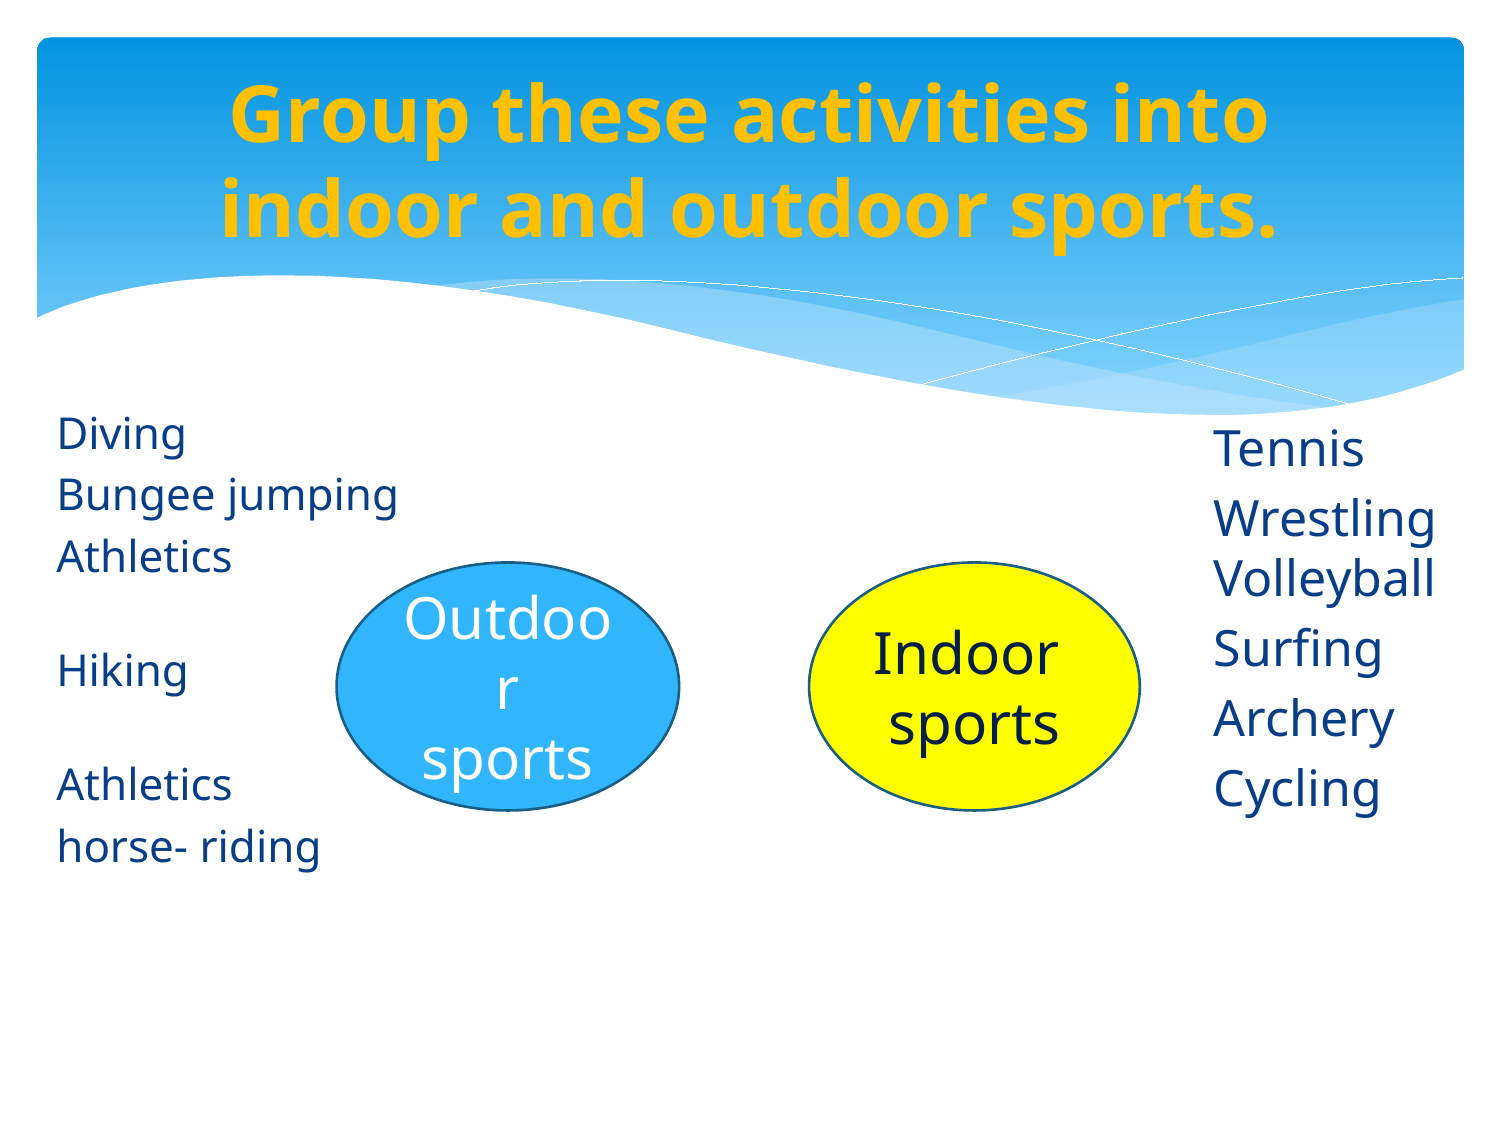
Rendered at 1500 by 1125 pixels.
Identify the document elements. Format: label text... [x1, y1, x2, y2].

title Group these activities into indoor and outdoor sports. [75, 55, 1425, 261]
list Diving Bungee jumping Athletics Hiking Athletics horse- riding [41, 397, 420, 917]
text_box Indoor sports [807, 561, 1142, 812]
text_box Tennis Wrestling Volleyball Surfing Archery Cycling [1198, 408, 1459, 917]
text_box Outdoor sports [335, 561, 681, 812]
